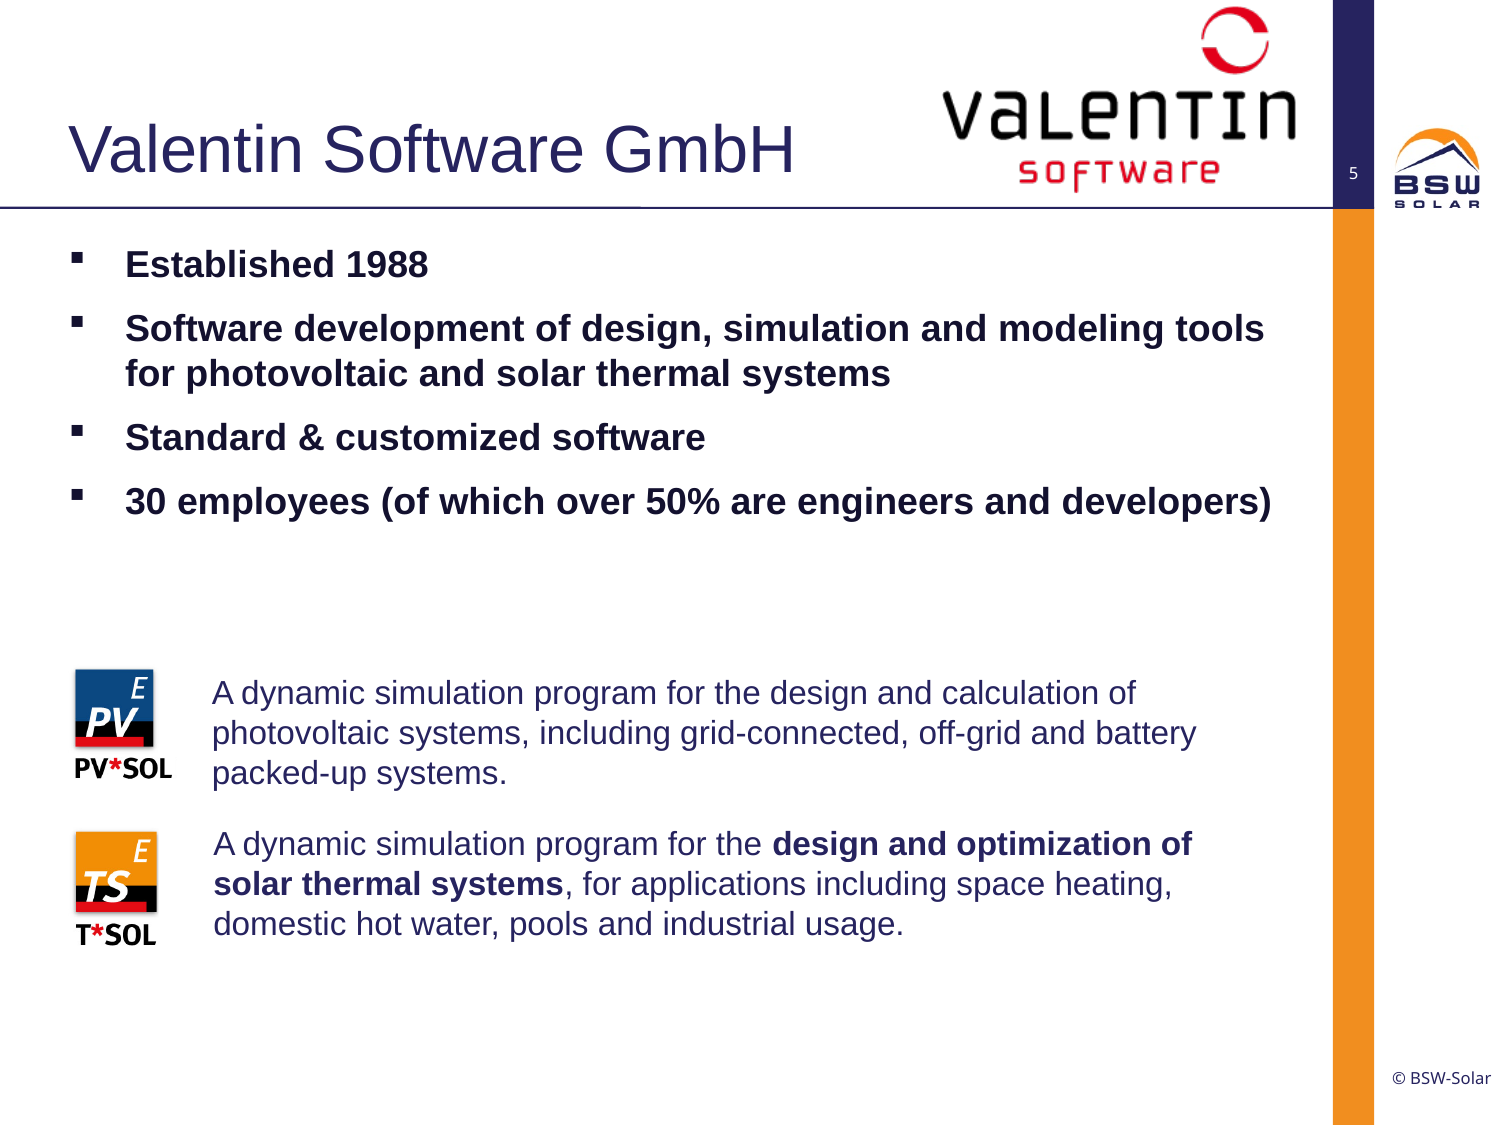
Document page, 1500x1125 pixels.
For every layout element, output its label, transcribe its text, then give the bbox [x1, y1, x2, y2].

list Established 1988 Software development of design, simulation and modeling tools for photovoltaic and solar thermal systems Standard & customized software 30 employees (of which over 50% are engineers and developers) [68, 240, 1305, 610]
picture [1391, 125, 1482, 208]
picture [938, 1, 1301, 208]
picture [68, 826, 159, 951]
text_box A dynamic simulation program for the design and optimization of solar thermal systems, for applications including space heating, domestic hot water, pools and industrial usage. [157, 822, 1242, 1004]
picture [68, 664, 178, 784]
title Valentin Software GmbH [68, 0, 937, 187]
footer © BSW-Solar [1392, 924, 1500, 1088]
slide_number 5 [1332, 81, 1375, 186]
text_box A dynamic simulation program for the design and calculation of photovoltaic systems, including grid-connected, off-grid and battery packed-up systems. [140, 664, 1233, 820]
